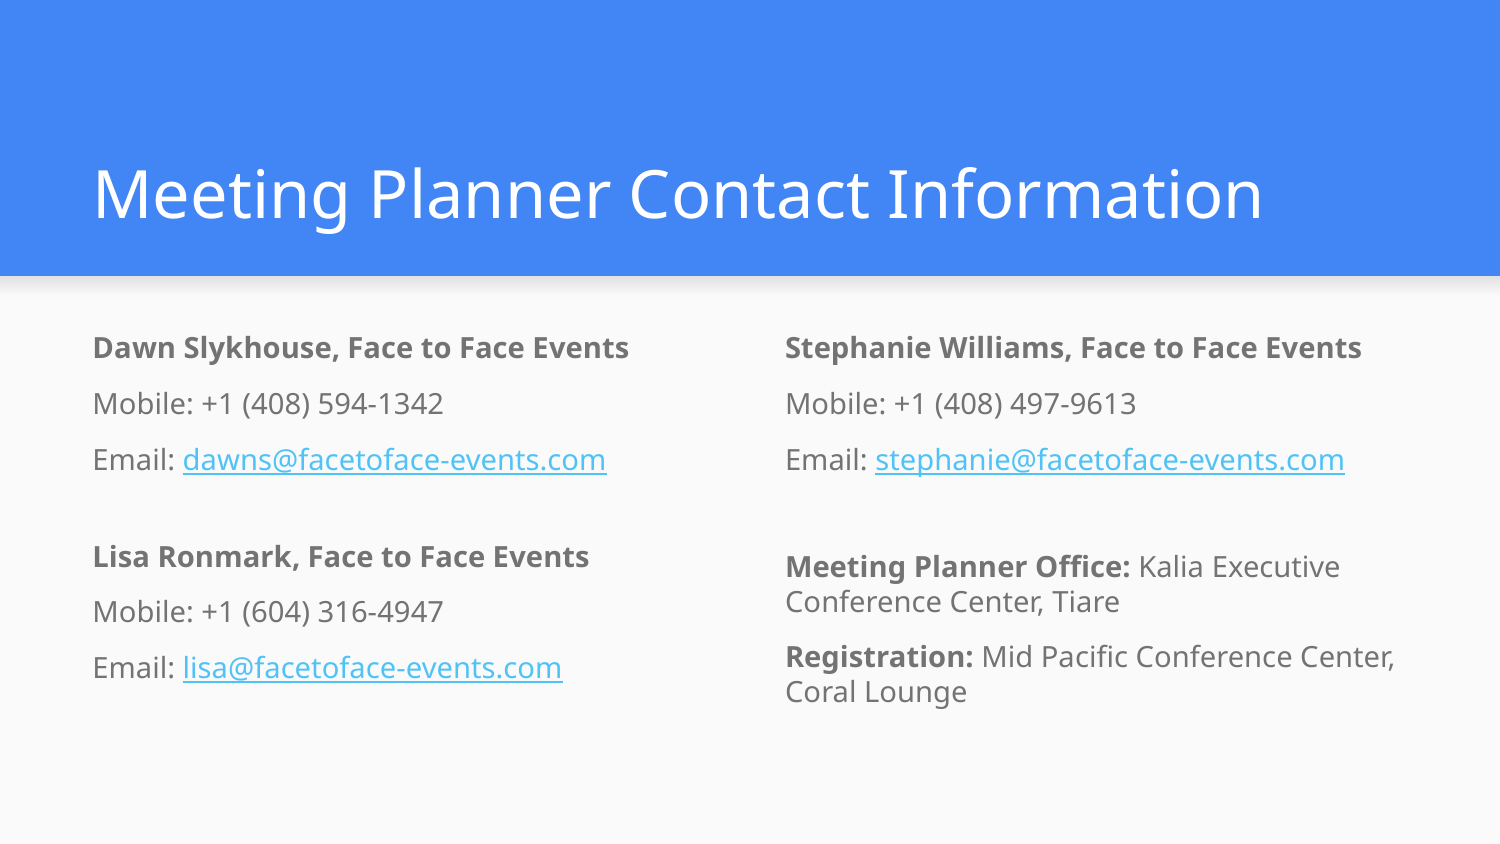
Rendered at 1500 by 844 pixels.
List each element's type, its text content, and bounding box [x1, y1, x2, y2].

title Meeting Planner Contact Information [77, 121, 1427, 248]
list Stephanie Williams, Face to Face Events Mobile: +1 (408) 497-9613 Email: stephanie@facetoface-events.com Meeting Planner Office: Kalia Executive Conference Center, Tiare Registration: Mid Pacific Conference Center, Coral Lounge [770, 314, 1427, 760]
list Dawn Slykhouse, Face to Face Events Mobile: +1 (408) 594-1342 Email: dawns@facetoface-events.com Lisa Ronmark, Face to Face Events Mobile: +1 (604) 316-4947 Email: lisa@facetoface-events.com [77, 314, 734, 803]
